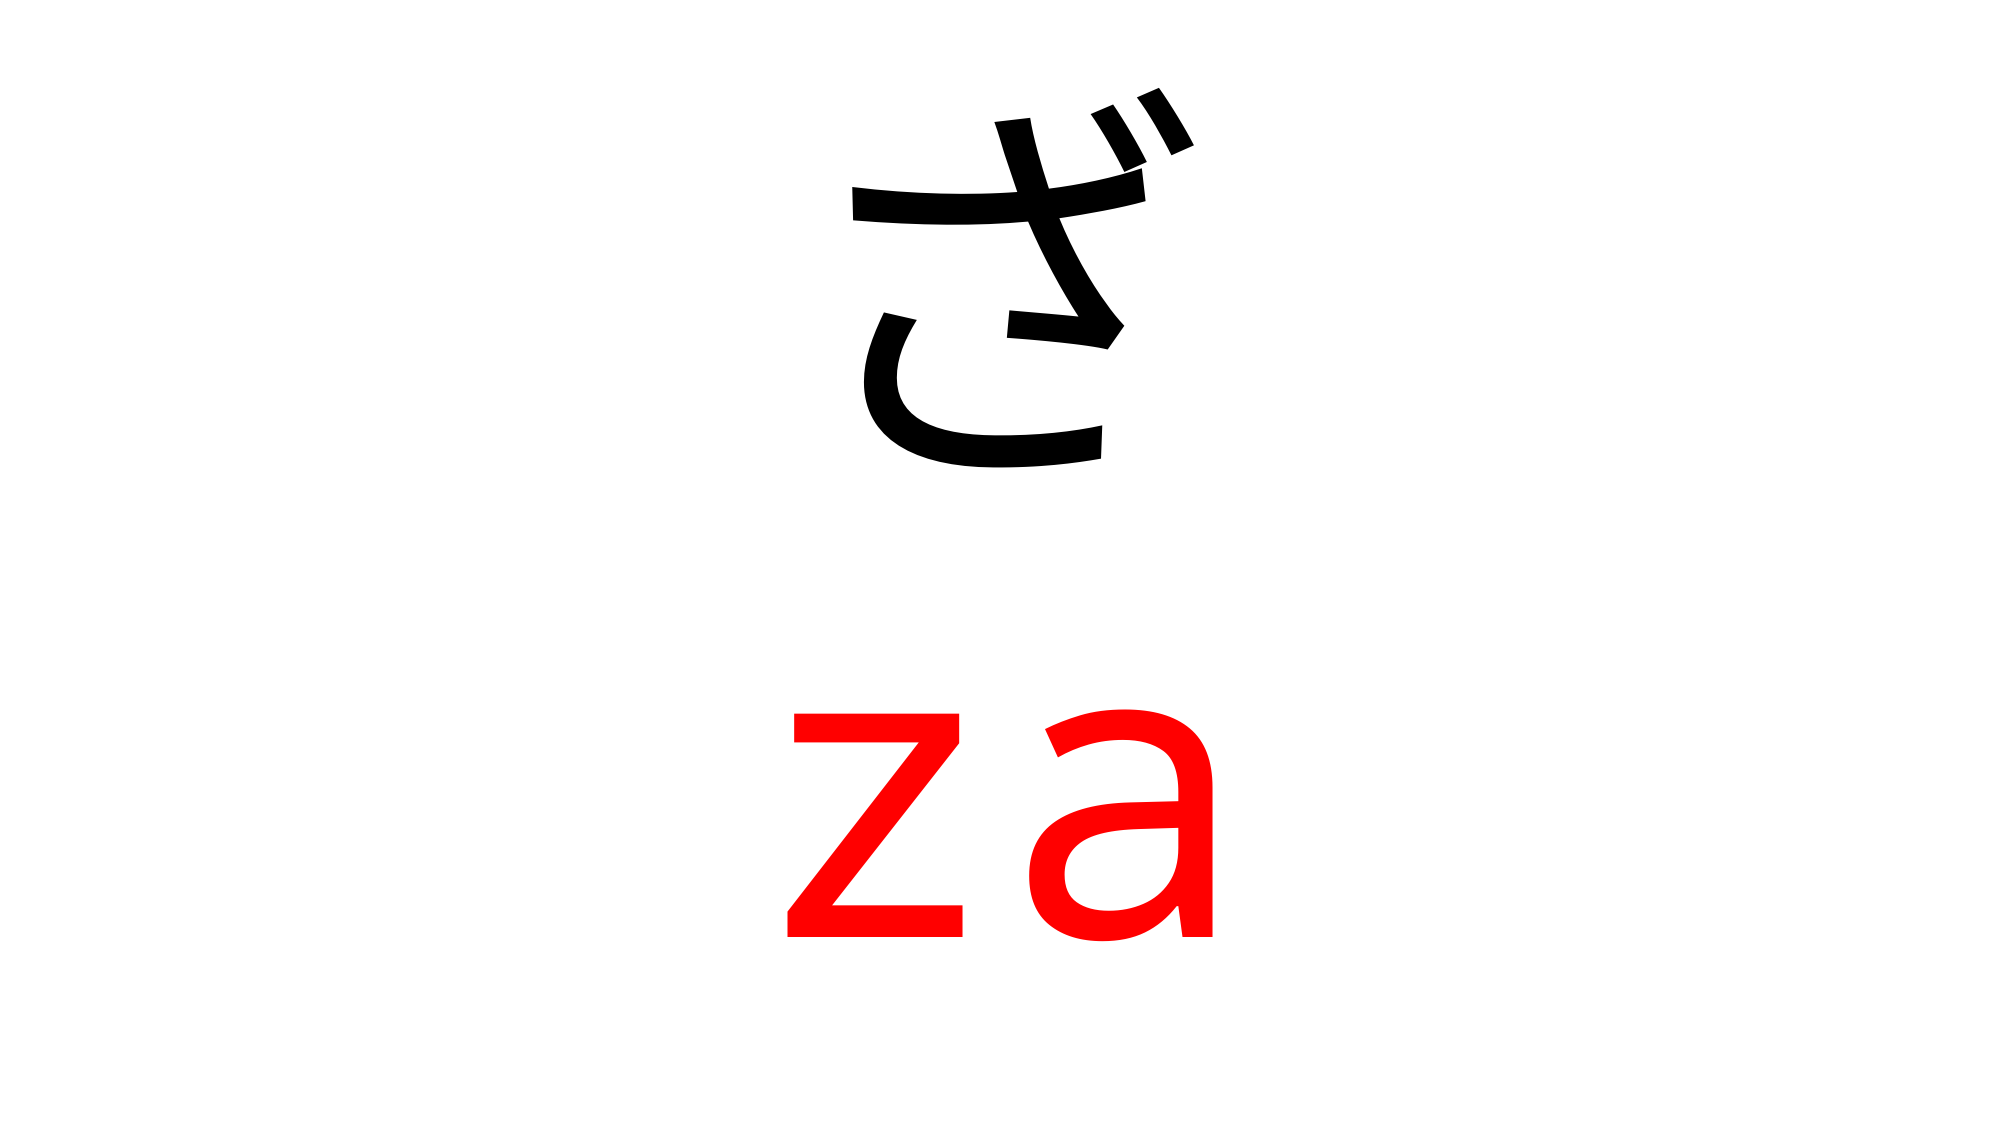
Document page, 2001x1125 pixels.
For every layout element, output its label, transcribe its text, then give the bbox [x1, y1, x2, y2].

text_box za [249, 562, 1750, 1036]
title ざ [249, 71, 1750, 545]
